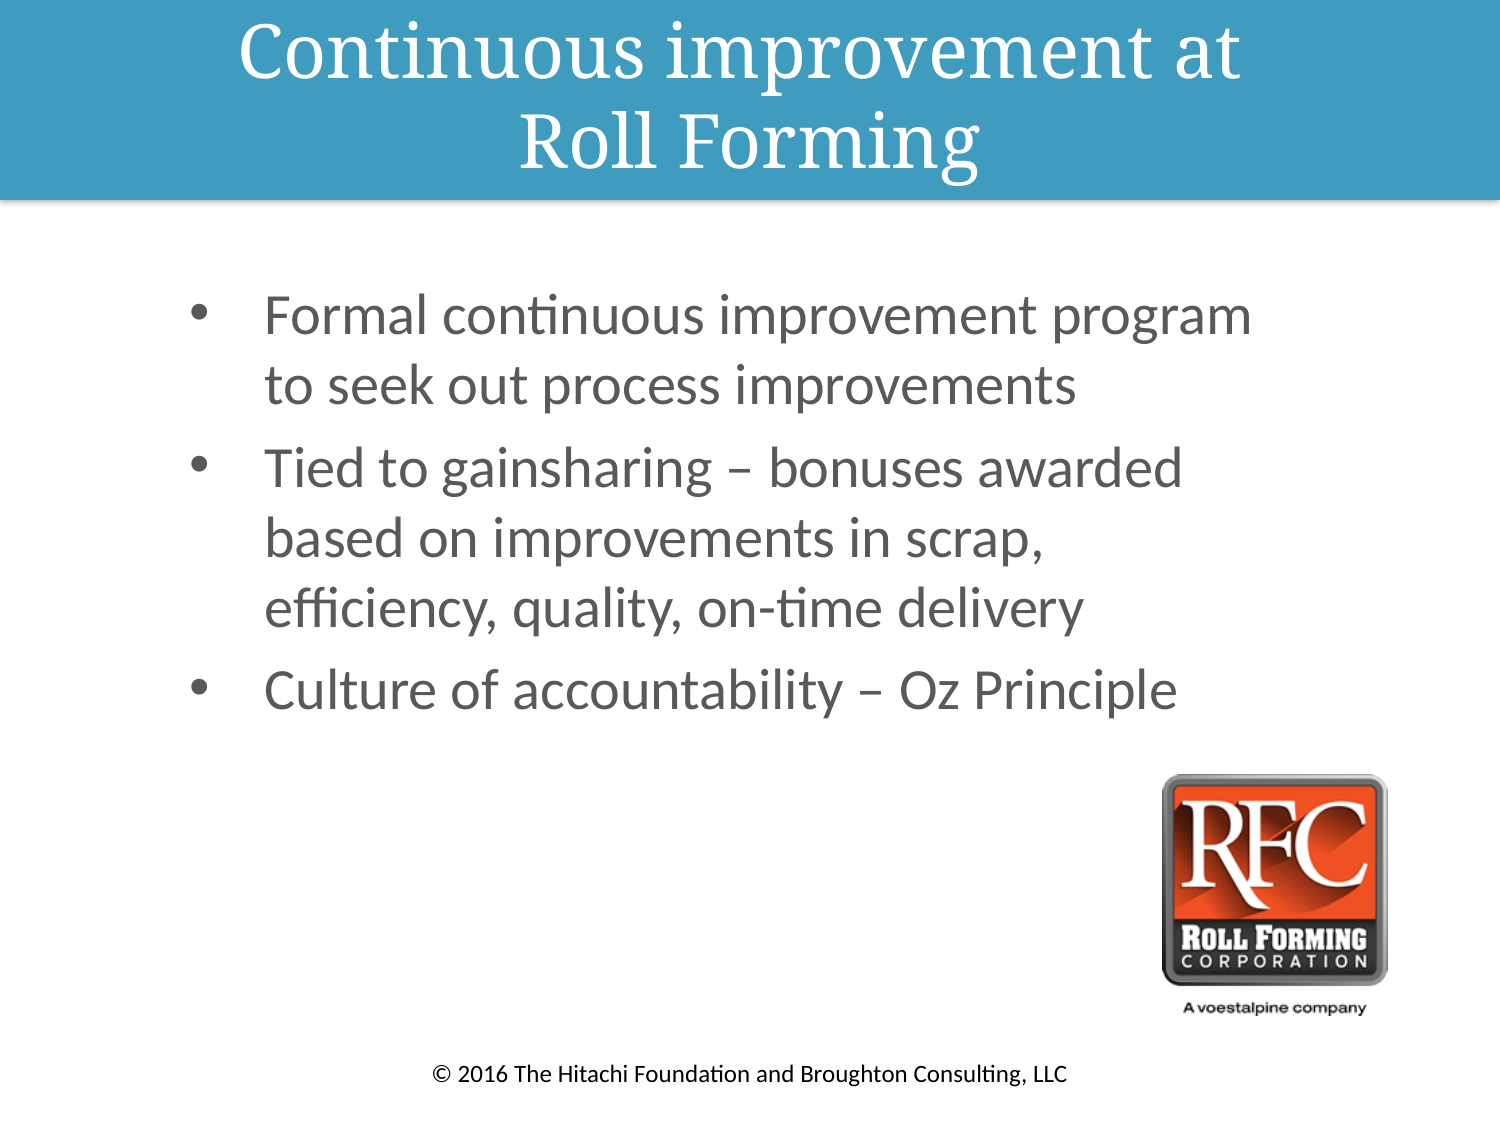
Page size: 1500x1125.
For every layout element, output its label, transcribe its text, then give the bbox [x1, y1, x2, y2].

text_box Formal continuous improvement program to seek out process improvements Tied to gainsharing – bonuses awarded based on improvements in scrap, efficiency, quality, on-time delivery Culture of accountability – Oz Principle [24, 268, 1300, 729]
picture [1162, 774, 1388, 1017]
title Continuous improvement at Roll Forming [112, 24, 1388, 163]
